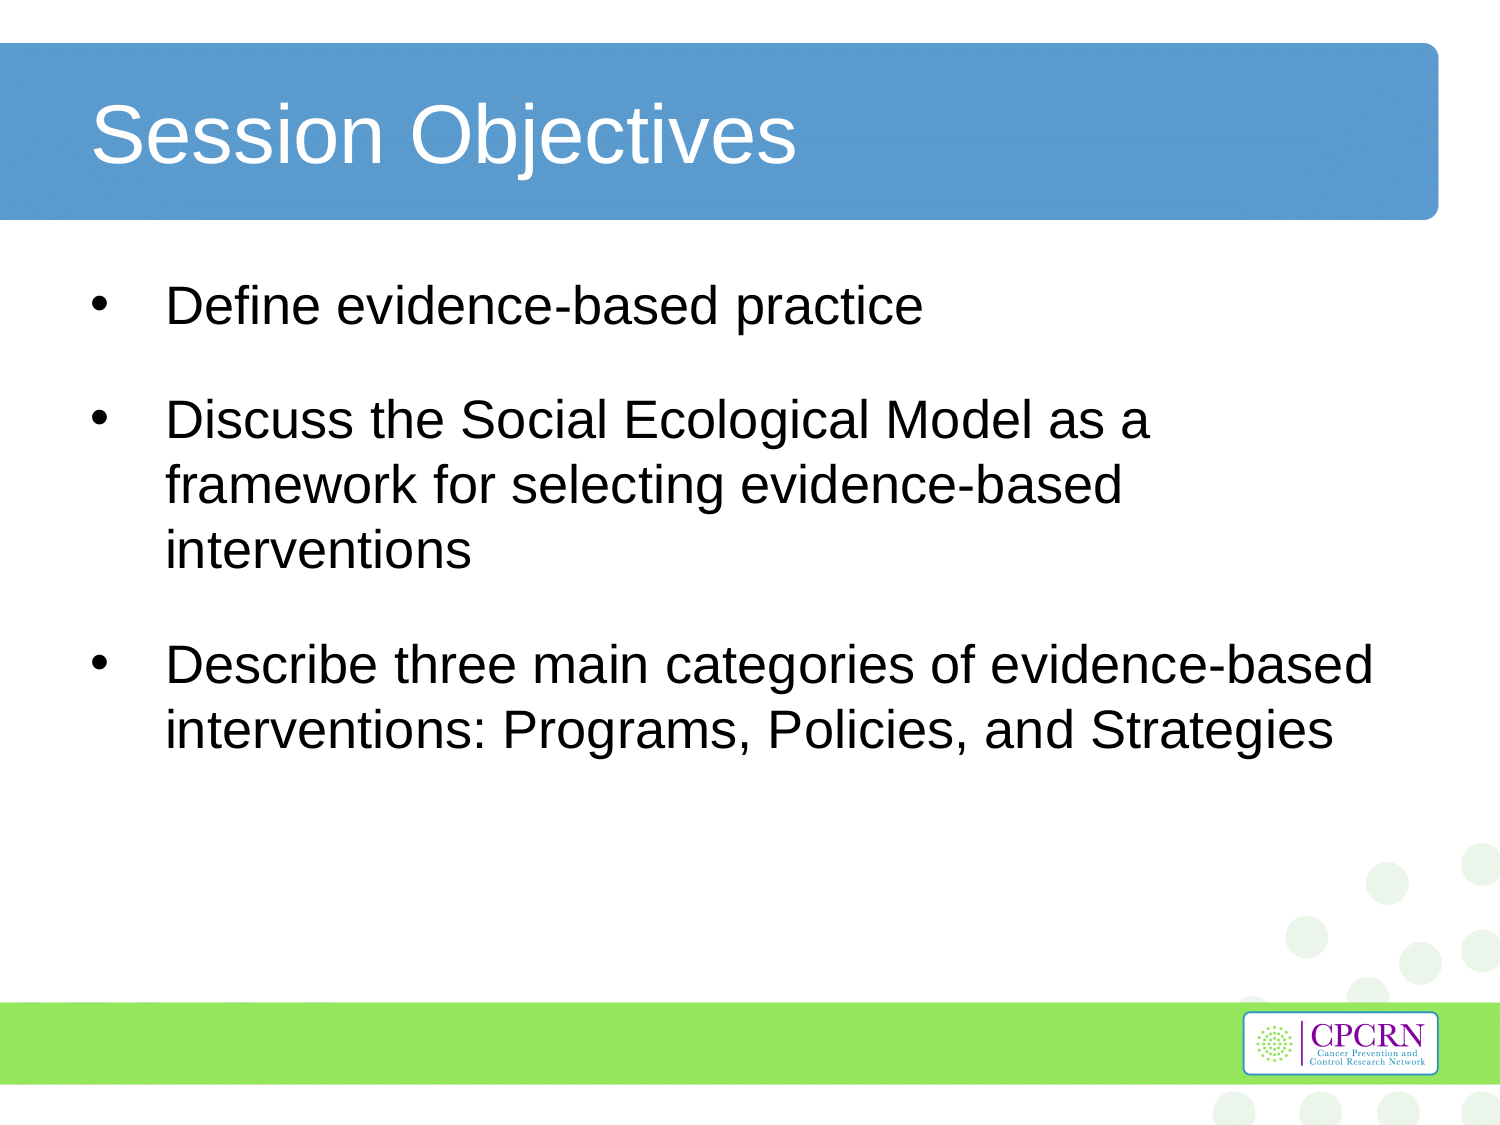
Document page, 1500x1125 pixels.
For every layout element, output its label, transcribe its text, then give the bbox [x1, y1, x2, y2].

picture [0, 0, 1500, 1125]
list Define evidence-based practice Discuss the Social Ecological Model as a framework for selecting evidence-based interventions Describe three main categories of evidence-based interventions: Programs, Policies, and Strategies [75, 262, 1425, 1005]
title Session Objectives [75, 36, 1500, 225]
